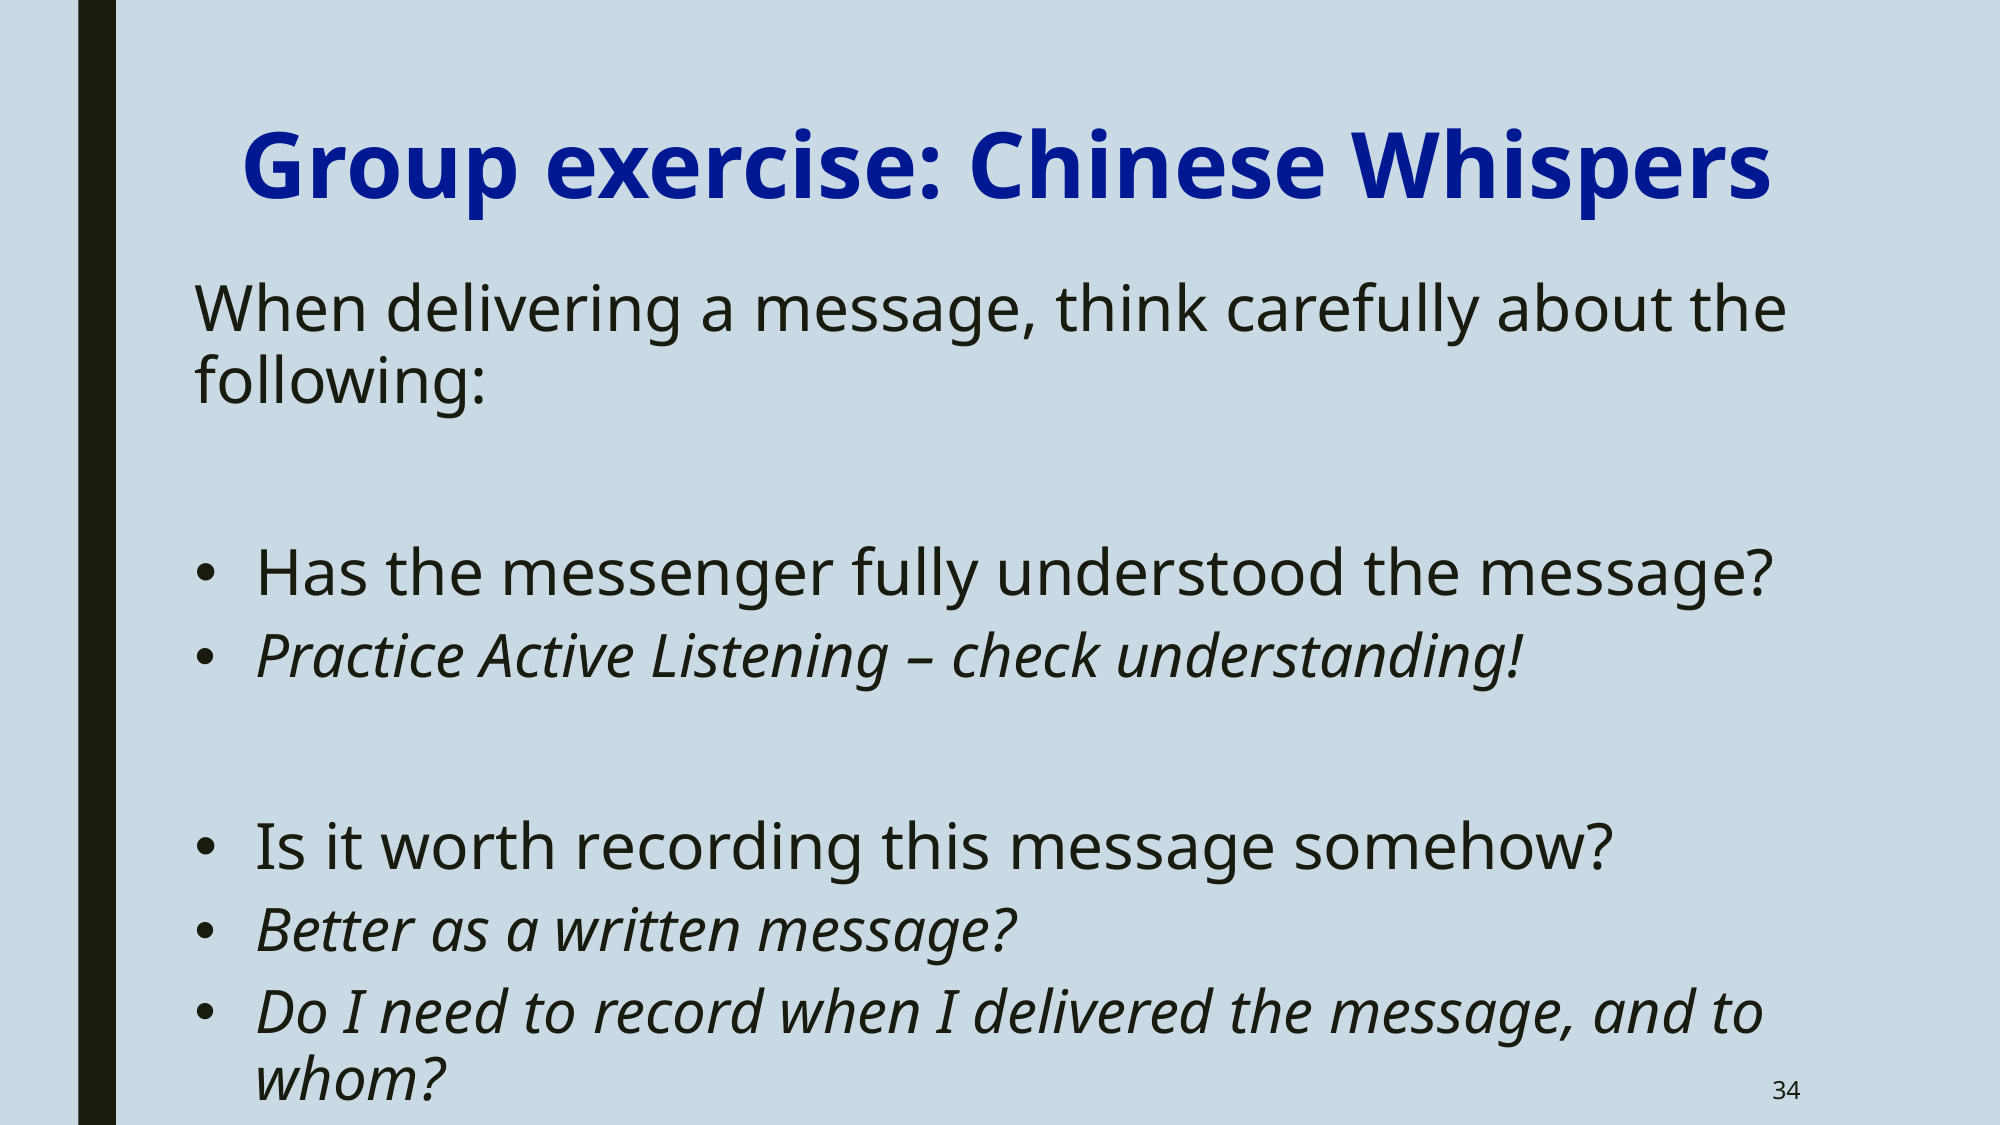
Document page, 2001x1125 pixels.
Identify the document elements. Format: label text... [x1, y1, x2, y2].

list When delivering a message, think carefully about the following: Has the messenger fully understood the message? Practice Active Listening – check understanding! Is it worth recording this message somehow? Better as a written message? Do I need to record when I delivered the message, and to whom? [179, 265, 1919, 1125]
title Group exercise: Chinese Whispers [225, 112, 1800, 265]
slide_number 34 [1553, 1058, 1816, 1125]
